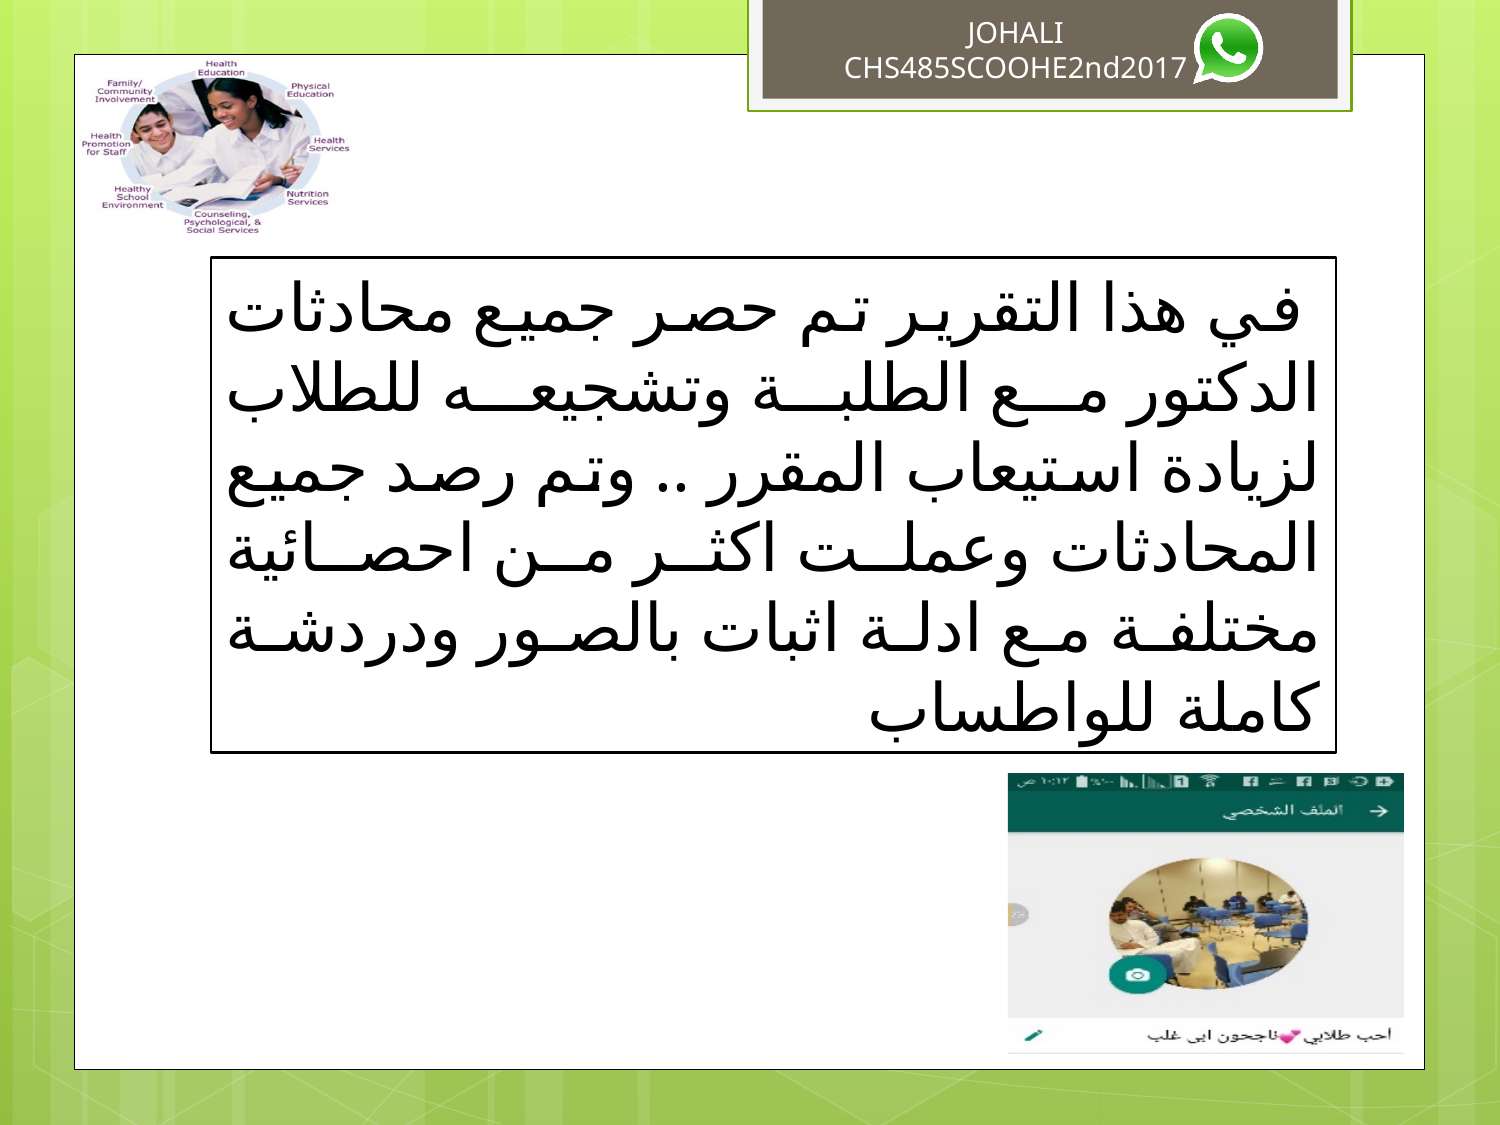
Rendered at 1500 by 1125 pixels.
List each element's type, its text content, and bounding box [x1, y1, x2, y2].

text_box في هذا التقرير تم حصر جميع محادثات الدكتور مع الطلبة وتشجيعه للطلاب لزيادة استيعاب المقرر .. وتم رصد جميع المحادثات وعملت اكثر من احصائية مختلفة مع ادلة اثبات بالصور ودردشة كاملة للواطساب [210, 256, 1337, 754]
picture [1007, 773, 1405, 1054]
text_box JOHALI CHS485SCOOHE2nd2017 [809, 7, 1185, 92]
picture [1186, 7, 1267, 87]
picture [79, 57, 352, 235]
